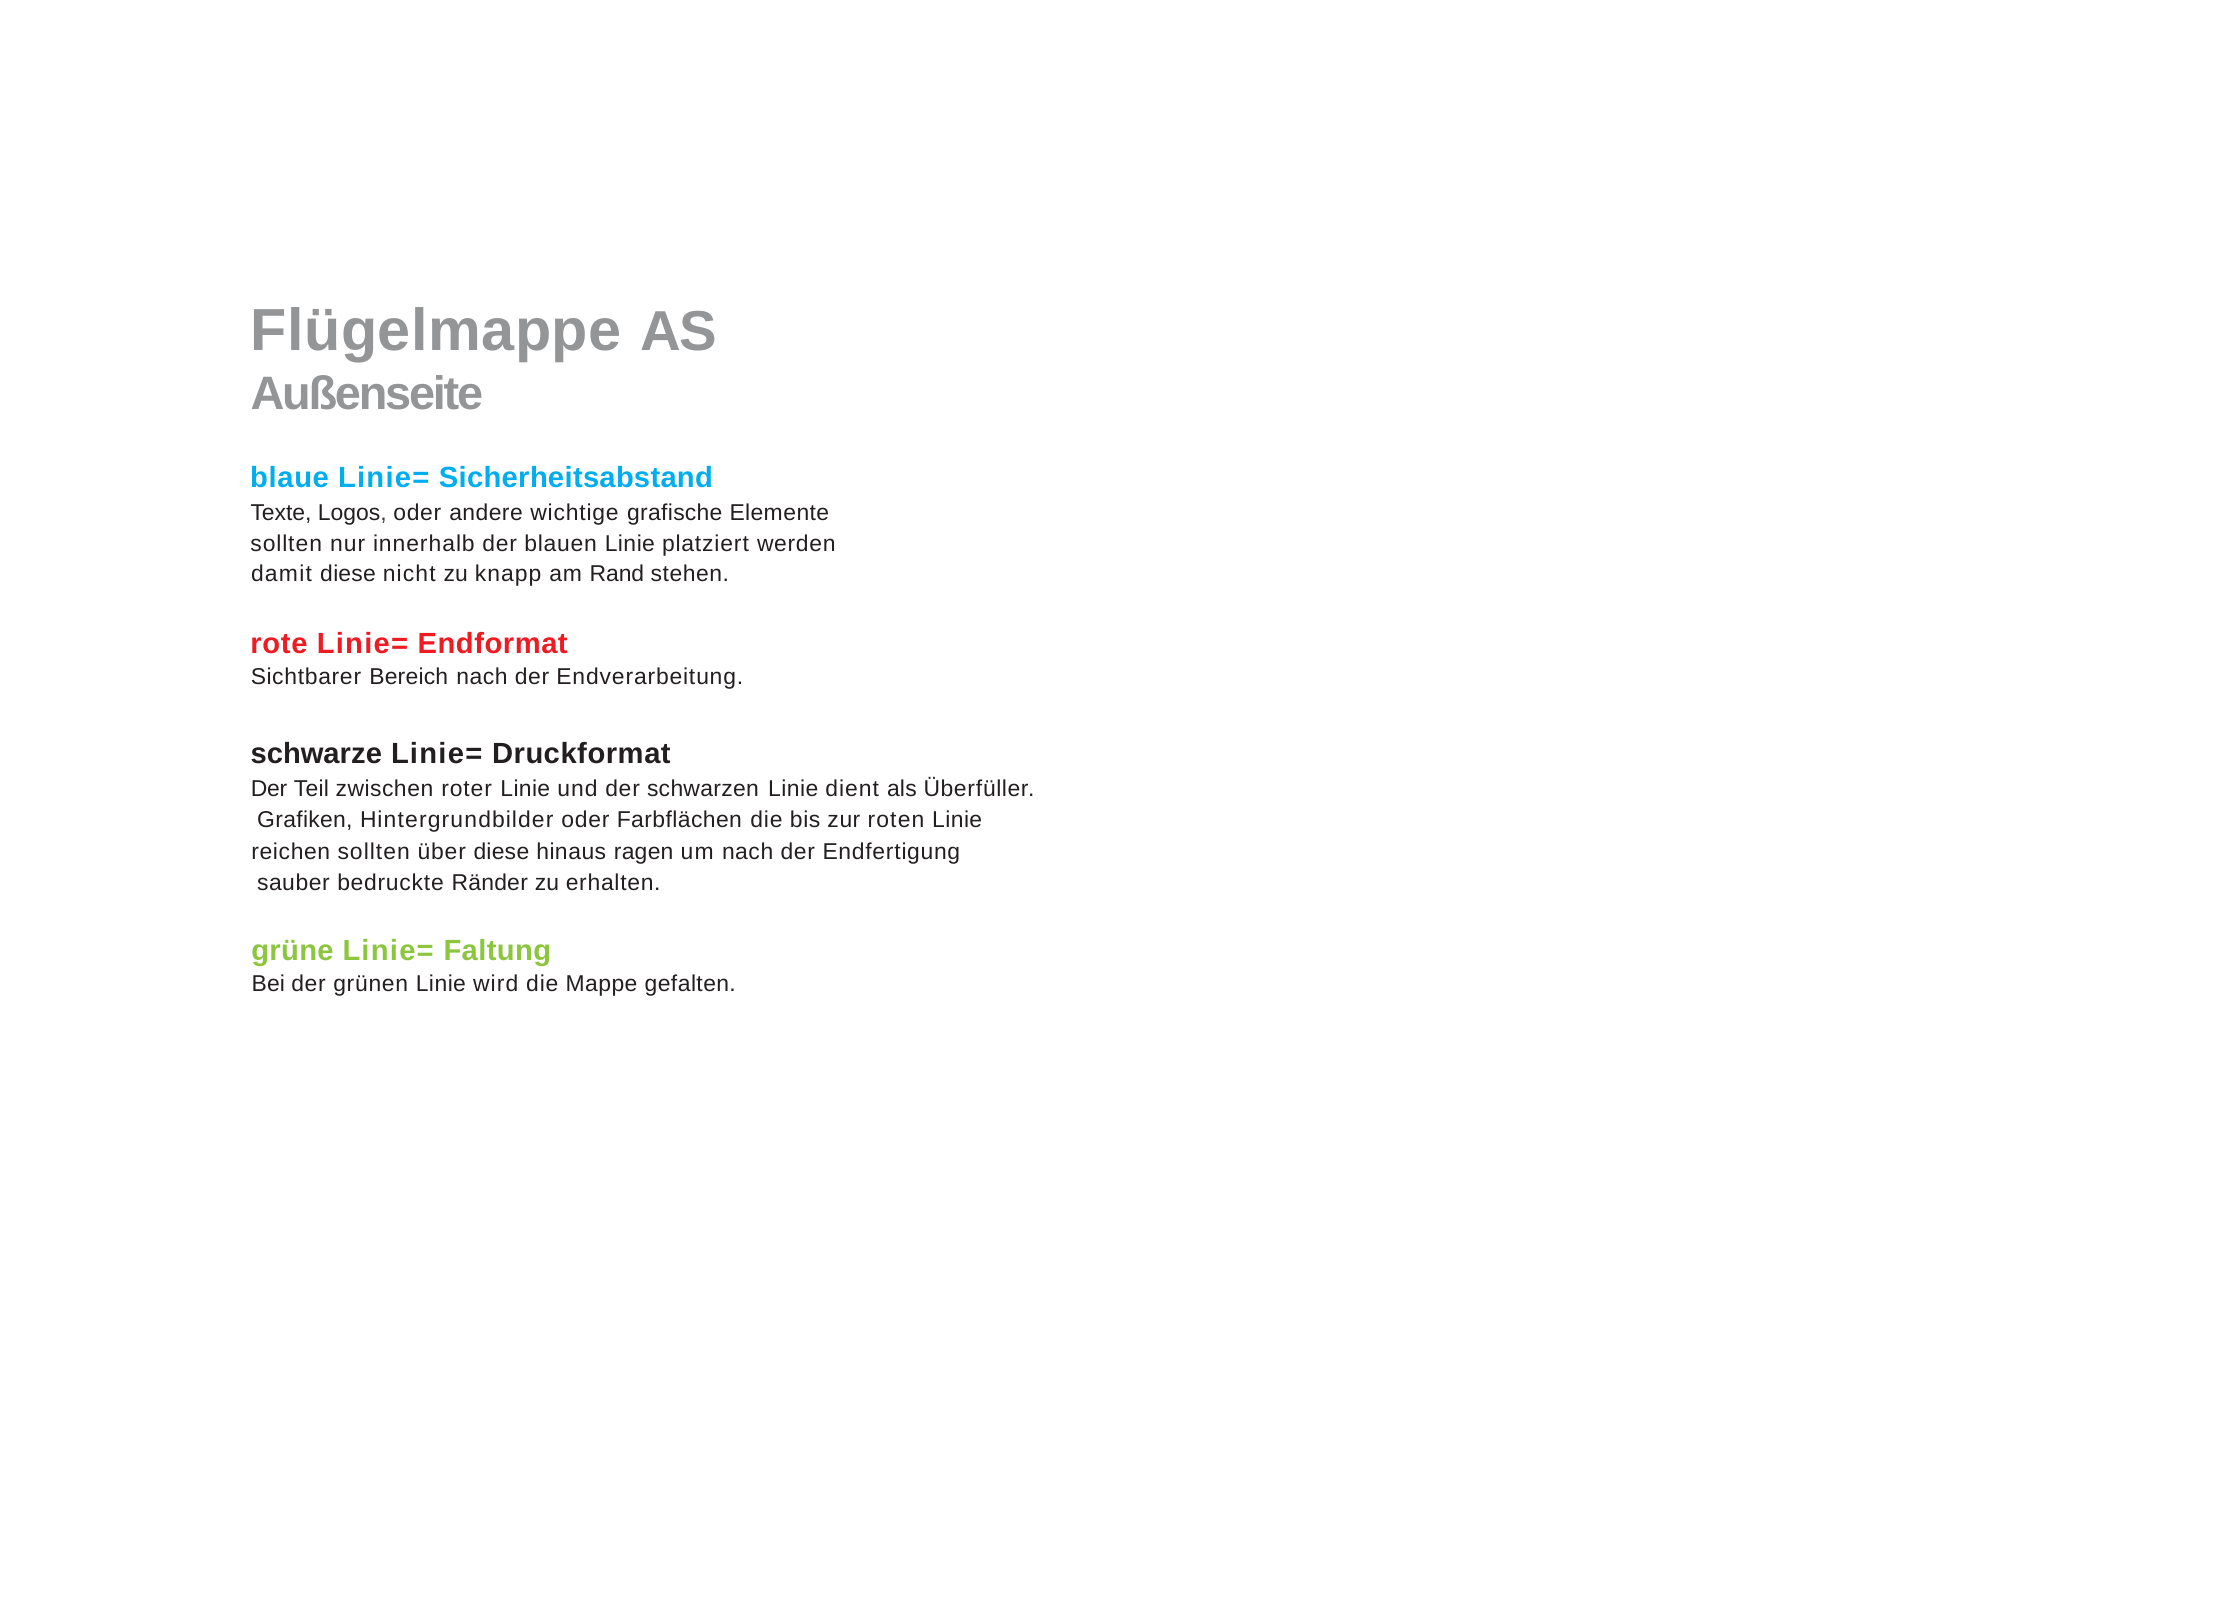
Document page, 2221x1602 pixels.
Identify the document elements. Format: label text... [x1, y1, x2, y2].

title Flügelmappe AS [248, 289, 720, 360]
text_box Außenseite blaue Linie= Sicherheitsabstand Texte, Logos, oder andere wichtige grafische Elemente sollten nur innerhalb der blauen Linie platziert werden damit diese nicht zu knapp am Rand stehen. rote Linie= Endformat Sichtbarer Bereich nach der Endverarbeitung. schwarze Linie= Druckformat Der Teil zwischen roter Linie und der schwarzen Linie dient als Überfüller. Grafiken, Hintergrundbilder oder Farbflächen die bis zur roten Linie reichen sollten über diese hinaus ragen um nach der Endfertigung sauber bedruckte Ränder zu erhalten. grüne Linie= Faltung Bei der grünen Linie wird die Mappe gefalten. [248, 360, 1042, 997]
